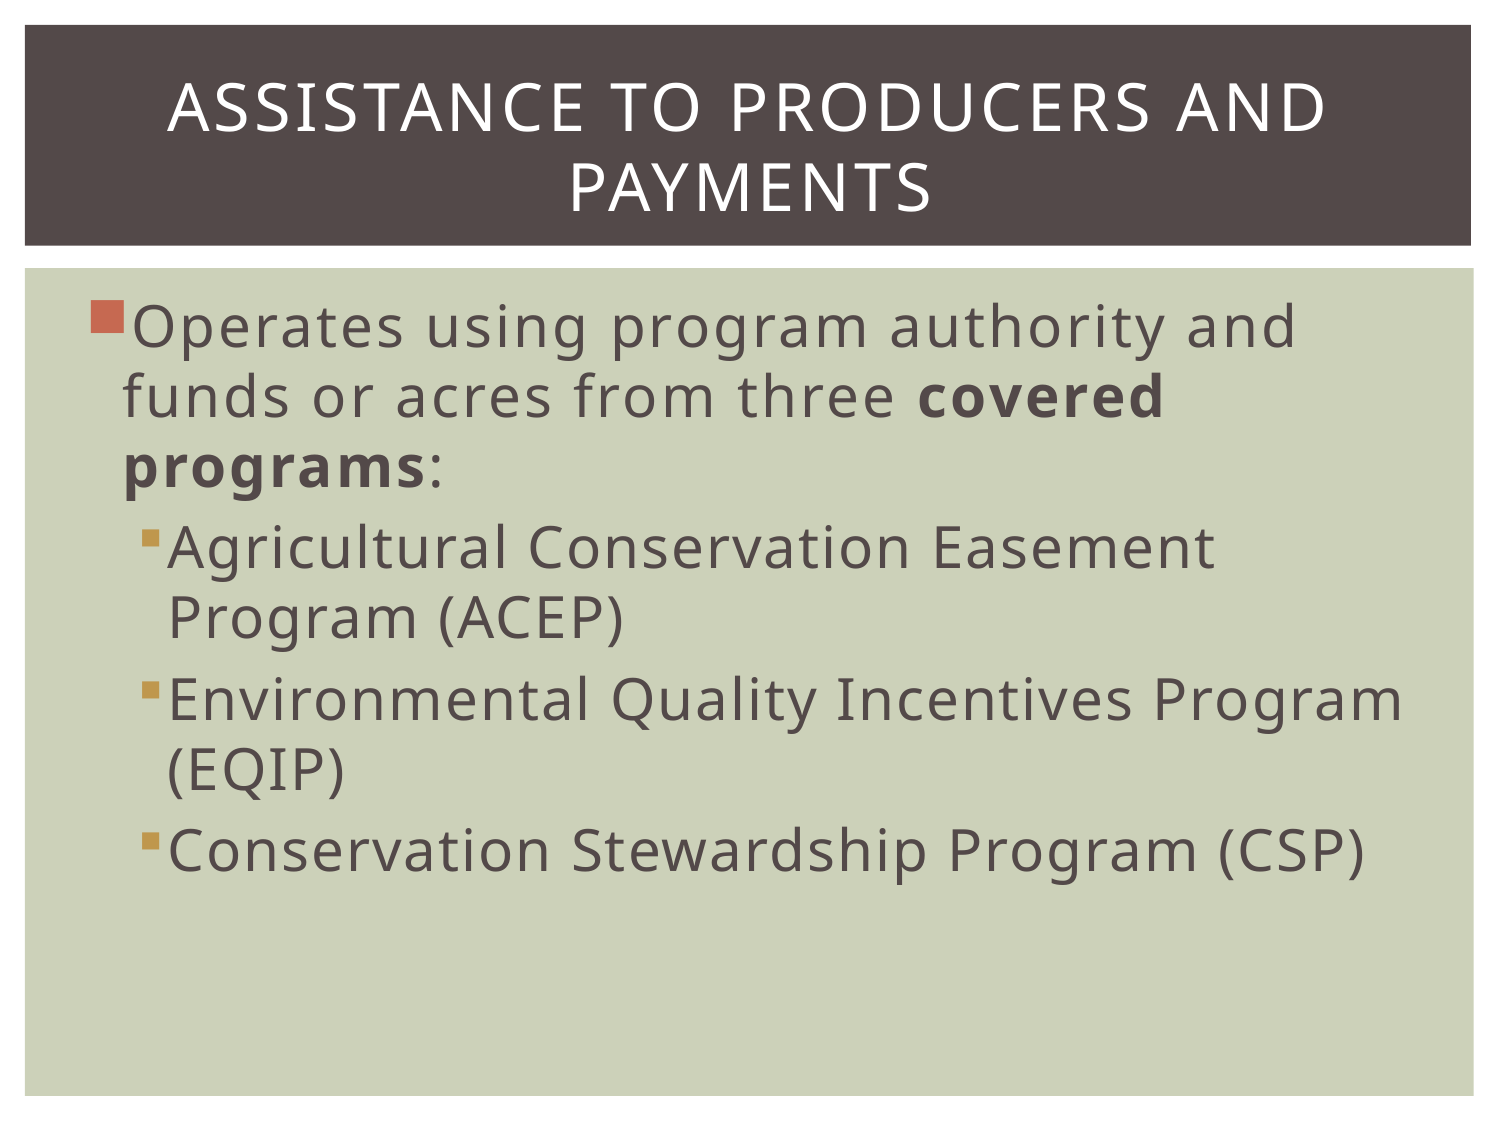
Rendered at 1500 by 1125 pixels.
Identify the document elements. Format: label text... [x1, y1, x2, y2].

title ASSISTANCE TO PRODUCERS AND PAYMENTS [62, 58, 1438, 232]
list Operates using program authority and funds or acres from three covered programs: Agricultural Conservation Easement Program (ACEP) Environmental Quality Incentives Program (EQIP) Conservation Stewardship Program (CSP) [62, 281, 1442, 1005]
